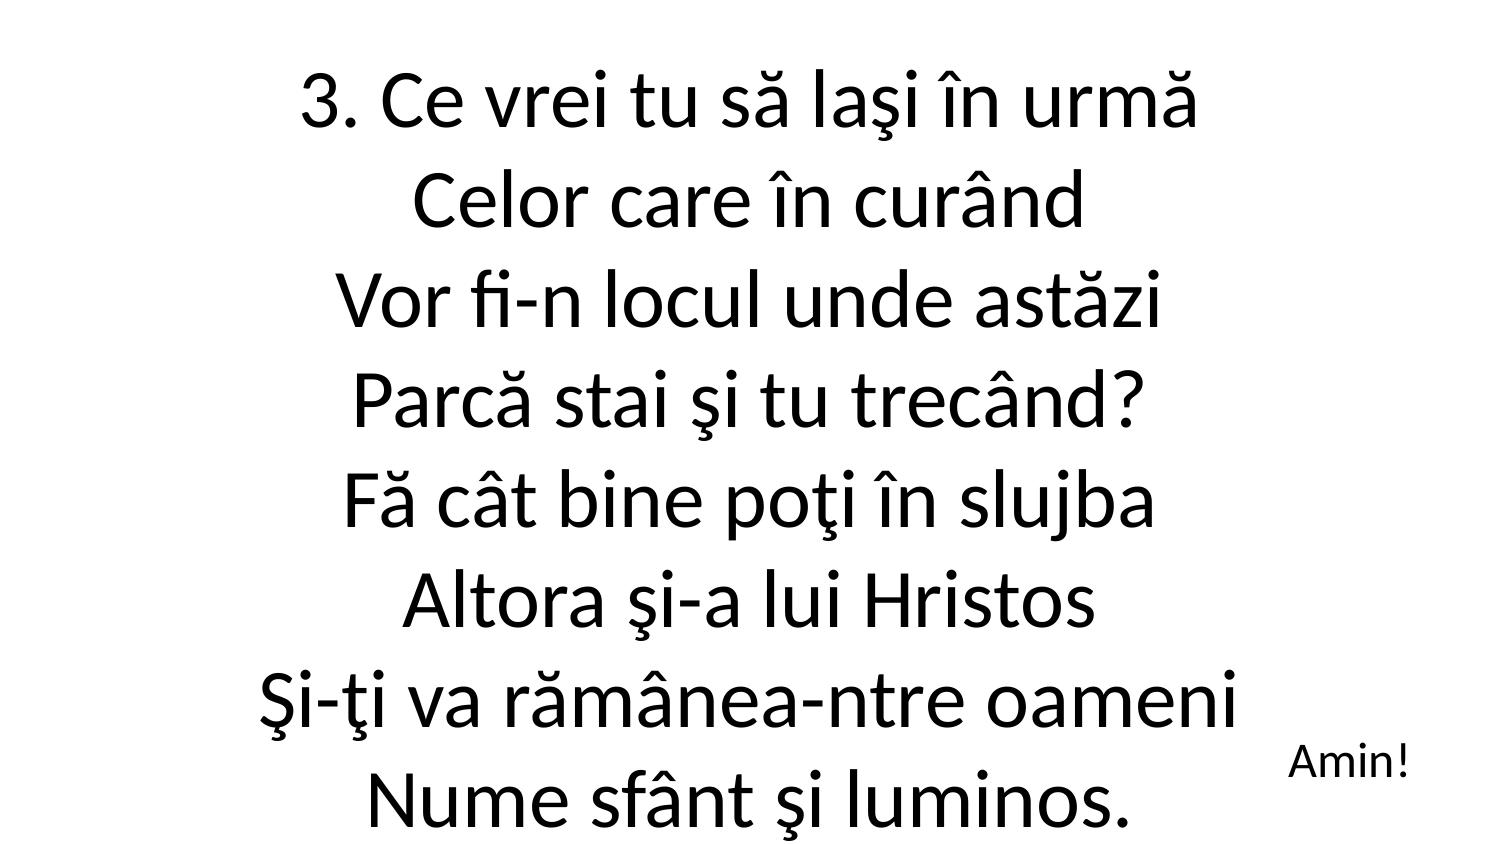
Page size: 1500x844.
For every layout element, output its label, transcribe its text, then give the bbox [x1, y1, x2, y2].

text_box Amin! [1273, 674, 1427, 795]
text_box 3. Ce vrei tu să laşi în urmă Celor care în curând Vor fi-n locul unde astăzi Parcă stai şi tu trecând? Fă cât bine poţi în slujba Altora şi-a lui Hristos Şi-ţi va rămânea-ntre oameni Nume sfânt şi luminos. [243, 0, 1256, 844]
